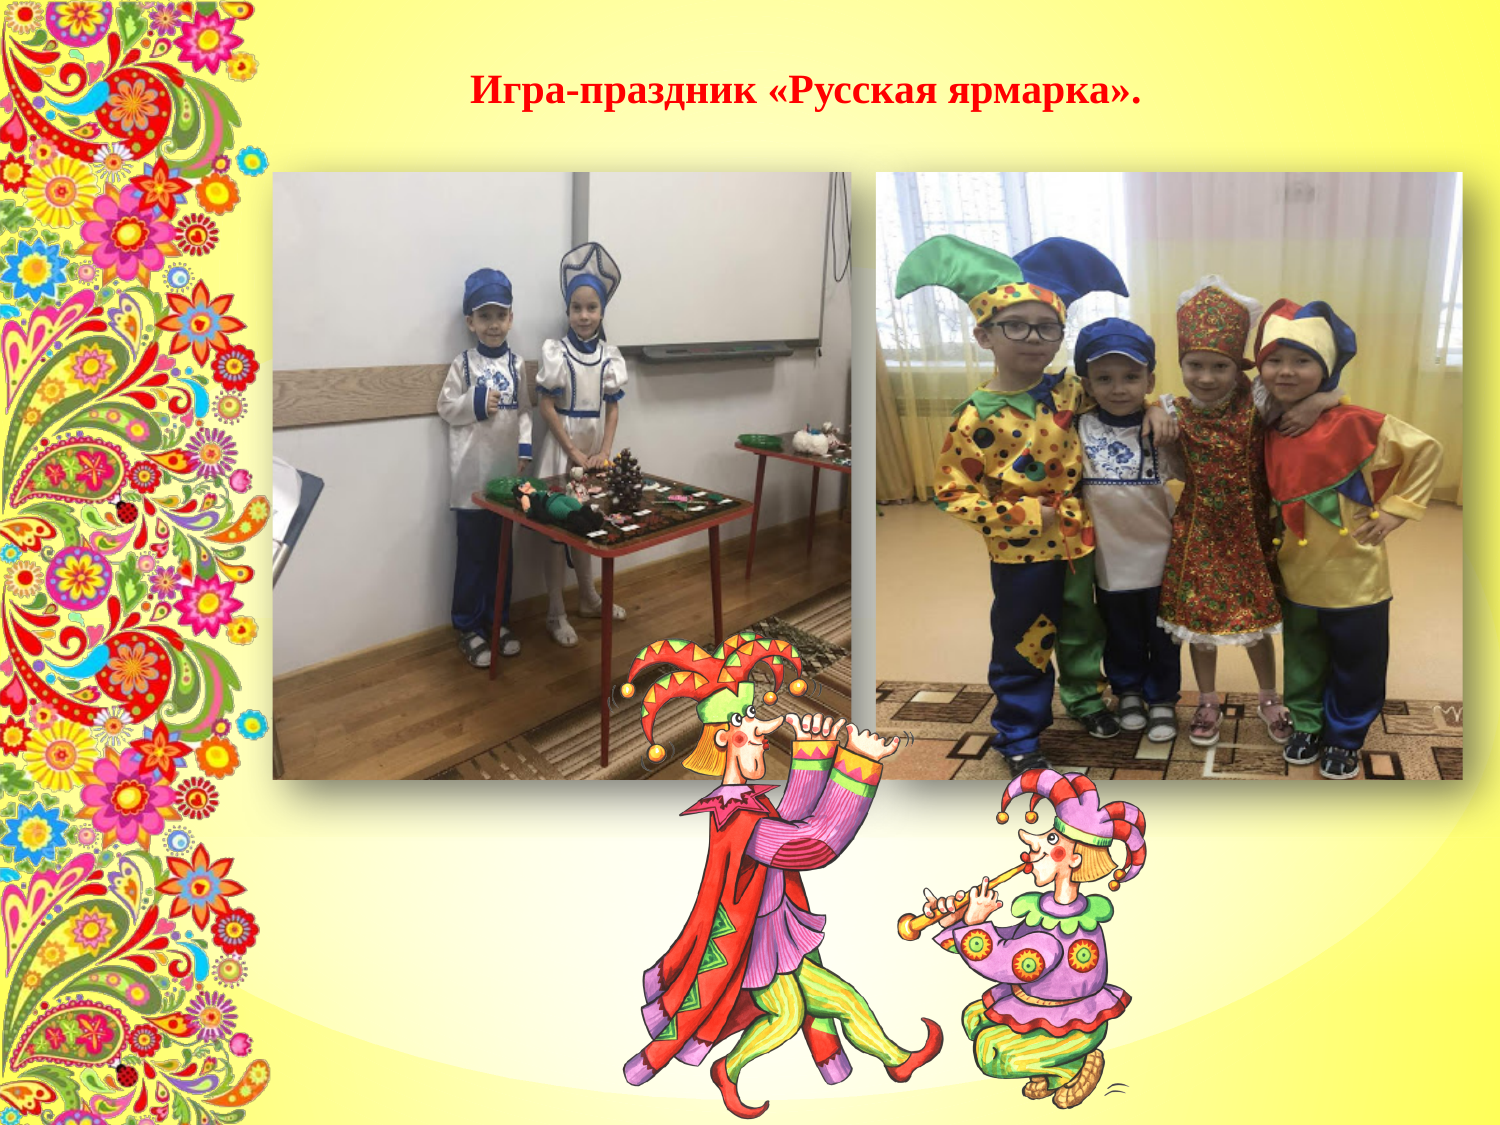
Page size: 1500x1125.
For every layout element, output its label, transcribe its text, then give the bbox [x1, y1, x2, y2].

picture [0, 1, 1464, 1125]
text_box Игра-праздник «Русская ярмарка». [455, 54, 1157, 120]
